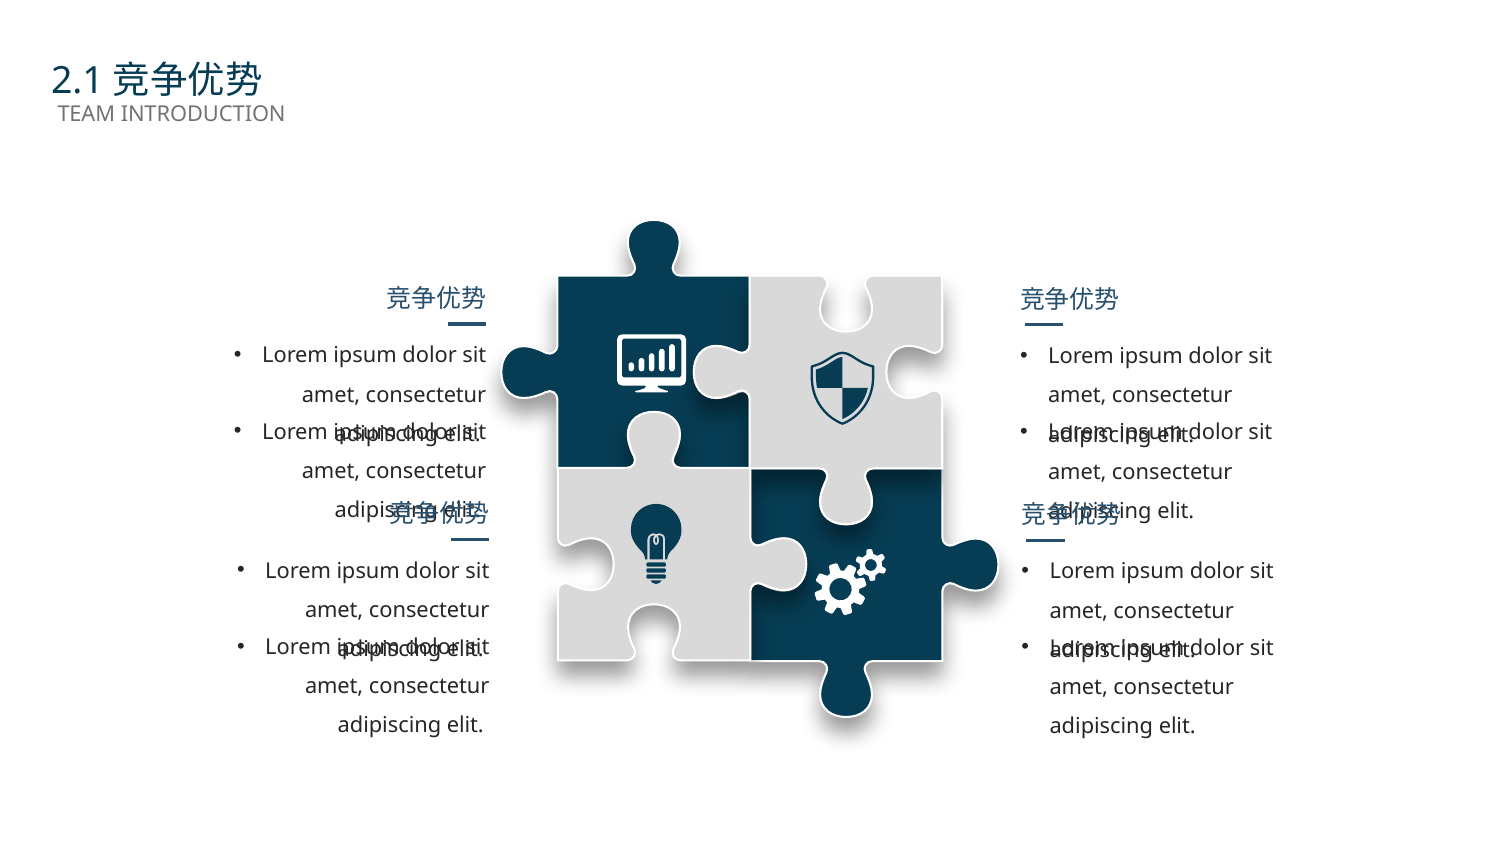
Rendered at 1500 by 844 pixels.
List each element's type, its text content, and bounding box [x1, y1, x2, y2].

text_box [617, 334, 687, 393]
text_box 竞争优势 [1006, 491, 1356, 536]
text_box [630, 503, 682, 584]
text_box [502, 218, 748, 466]
text_box 竞争优势 [155, 490, 505, 536]
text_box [810, 351, 875, 425]
text_box 竞争优势 [152, 275, 502, 320]
text_box Lorem ipsum dolor sit amet, consectetur adipiscing elit. [1006, 612, 1329, 746]
text_box [692, 274, 944, 526]
text_box Lorem ipsum dolor sit amet, consectetur adipiscing elit. [1005, 397, 1327, 531]
text_box Lorem ipsum dolor sit amet, consectetur adipiscing elit. [1005, 321, 1327, 397]
text_box [556, 410, 808, 662]
text_box Lorem ipsum dolor sit amet, consectetur adipiscing elit. [179, 320, 502, 396]
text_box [57, 44, 302, 134]
text_box Lorem ipsum dolor sit amet, consectetur adipiscing elit. [179, 396, 502, 490]
text_box Lorem ipsum dolor sit amet, consectetur adipiscing elit. [182, 536, 505, 611]
text_box Lorem ipsum dolor sit amet, consectetur adipiscing elit. [1006, 536, 1329, 612]
text_box Lorem ipsum dolor sit amet, consectetur adipiscing elit. [182, 611, 505, 745]
text_box 竞争优势 [1005, 275, 1355, 321]
text_box [766, 496, 1000, 719]
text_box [814, 548, 887, 616]
